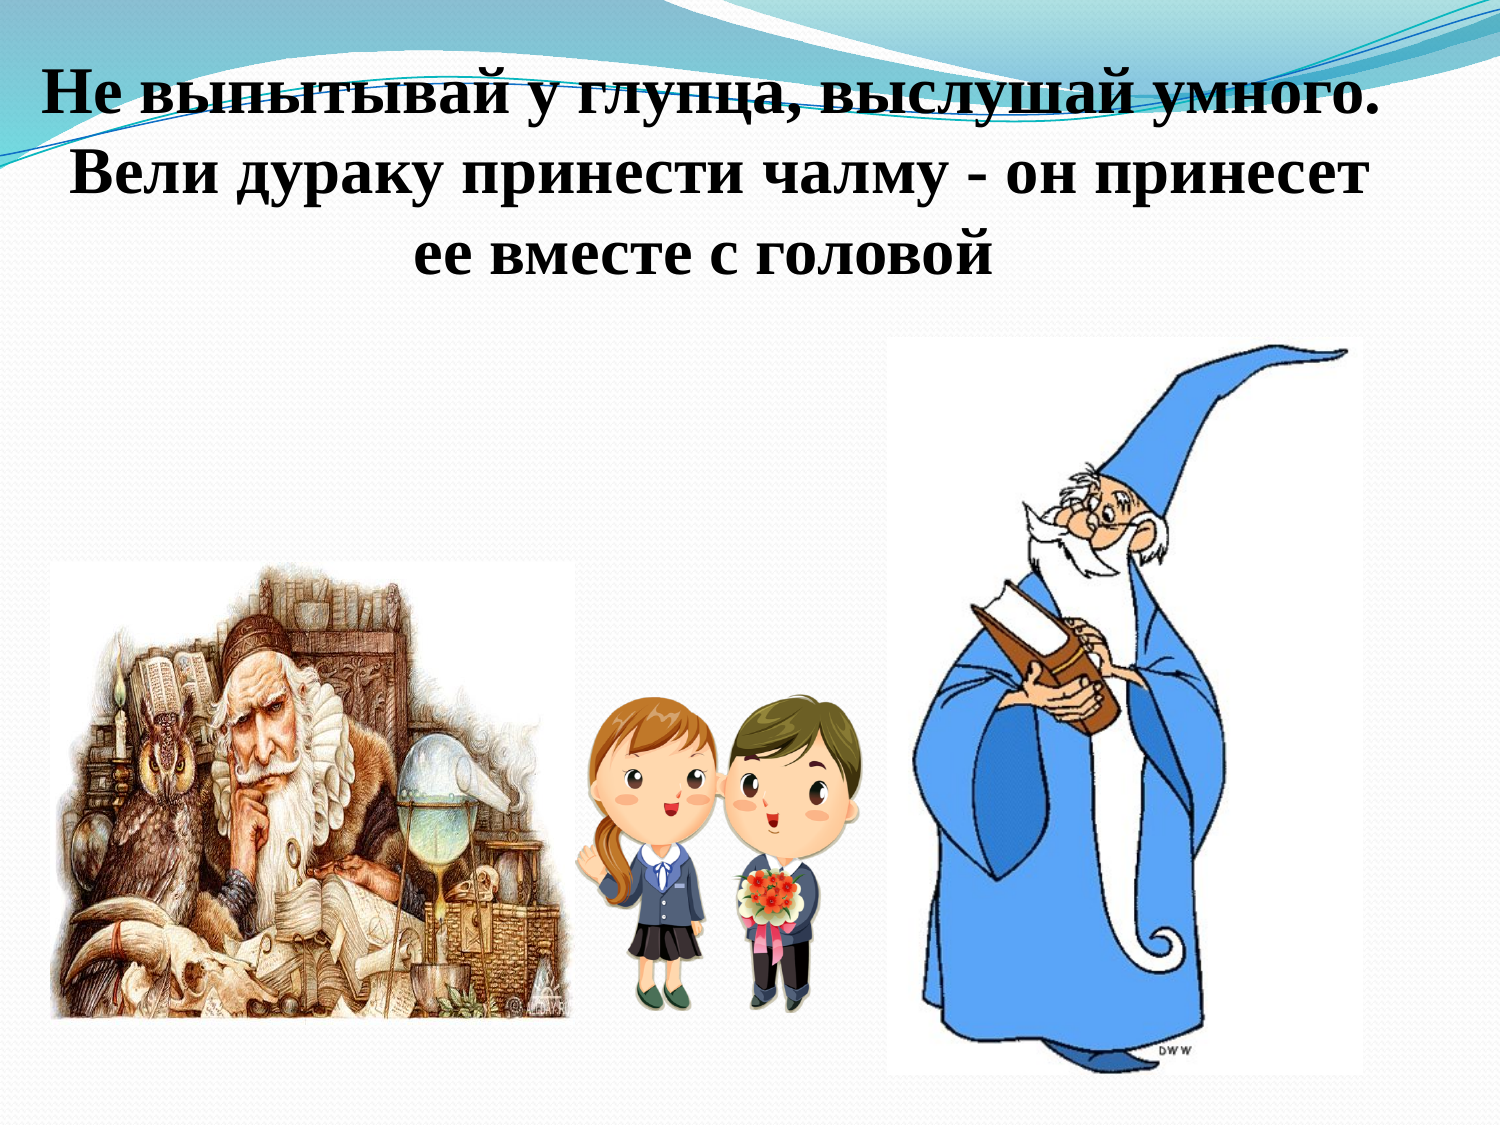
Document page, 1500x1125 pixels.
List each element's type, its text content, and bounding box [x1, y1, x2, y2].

picture [887, 337, 1363, 1076]
picture [49, 562, 863, 1026]
title Не выпытывай у глупца, выслушай умного. Вели дураку принести чалму - он принесет ее вместе с головой [37, 37, 1388, 288]
